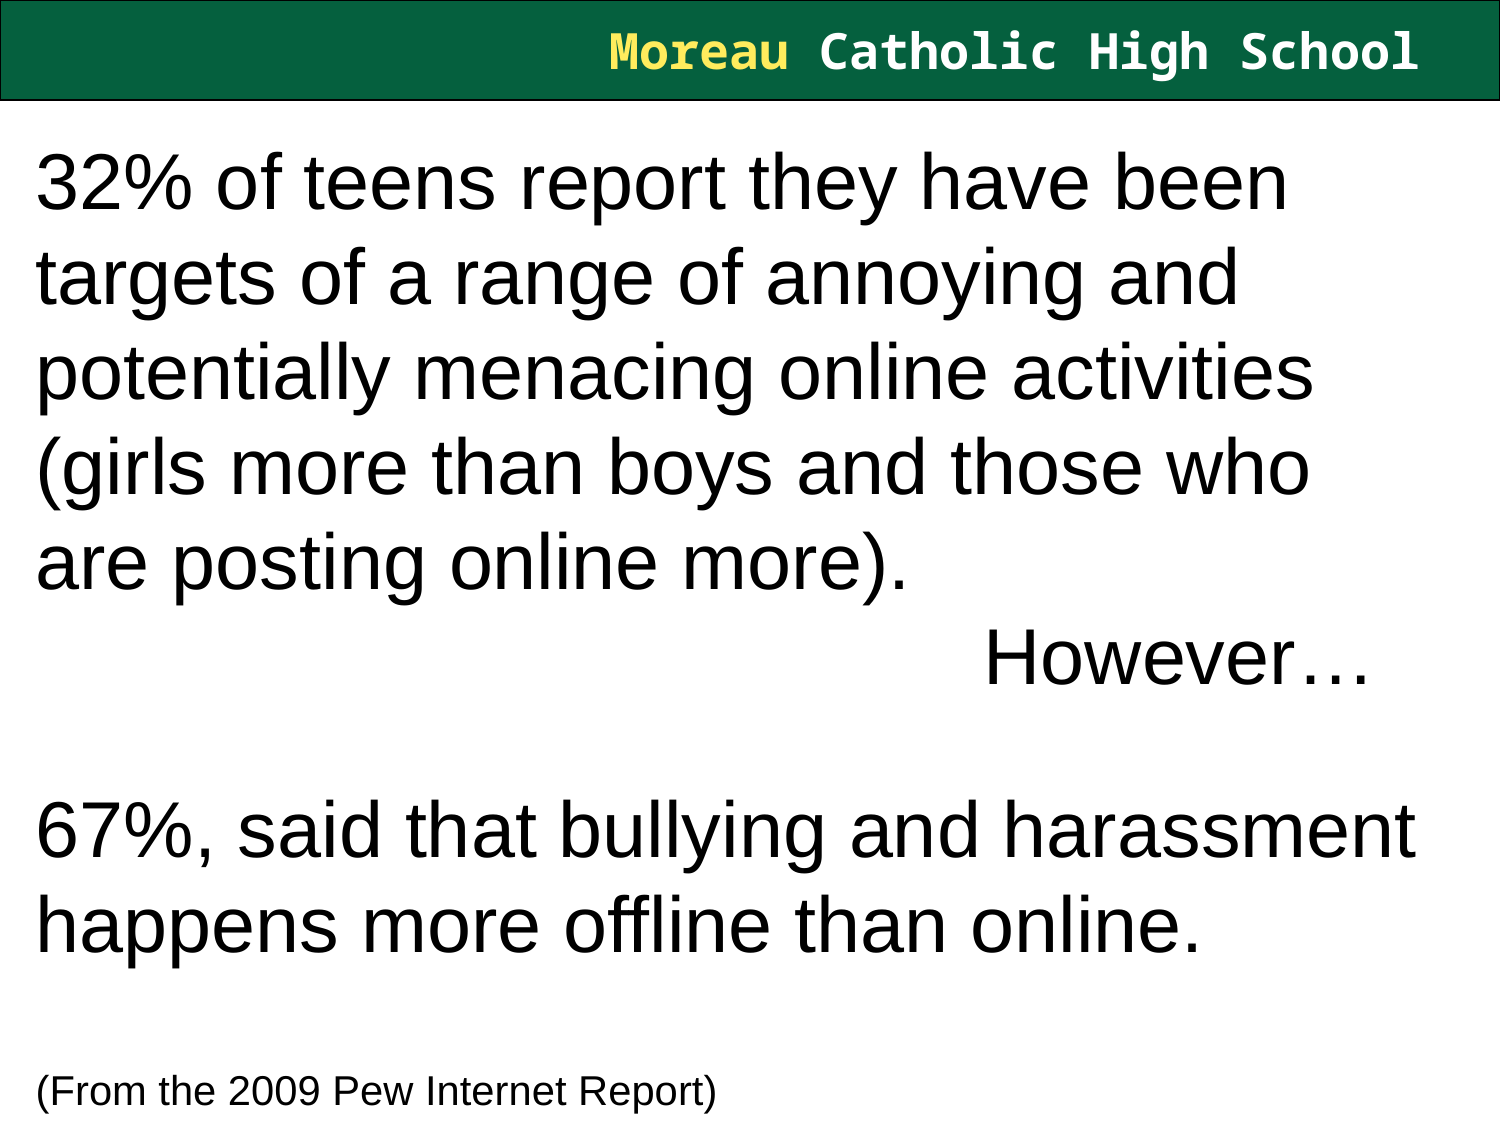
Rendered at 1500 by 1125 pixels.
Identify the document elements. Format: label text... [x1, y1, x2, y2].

text_box 67%, said that bullying and harassment happens more offline than online. (From the 2009 Pew Internet Report) [24, 773, 1500, 1119]
text_box [626, 0, 1381, 124]
text_box 32% of teens report they have been targets of a range of annoying and potentially menacing online activities (girls more than boys and those who are posting online more). However… [24, 124, 1432, 766]
